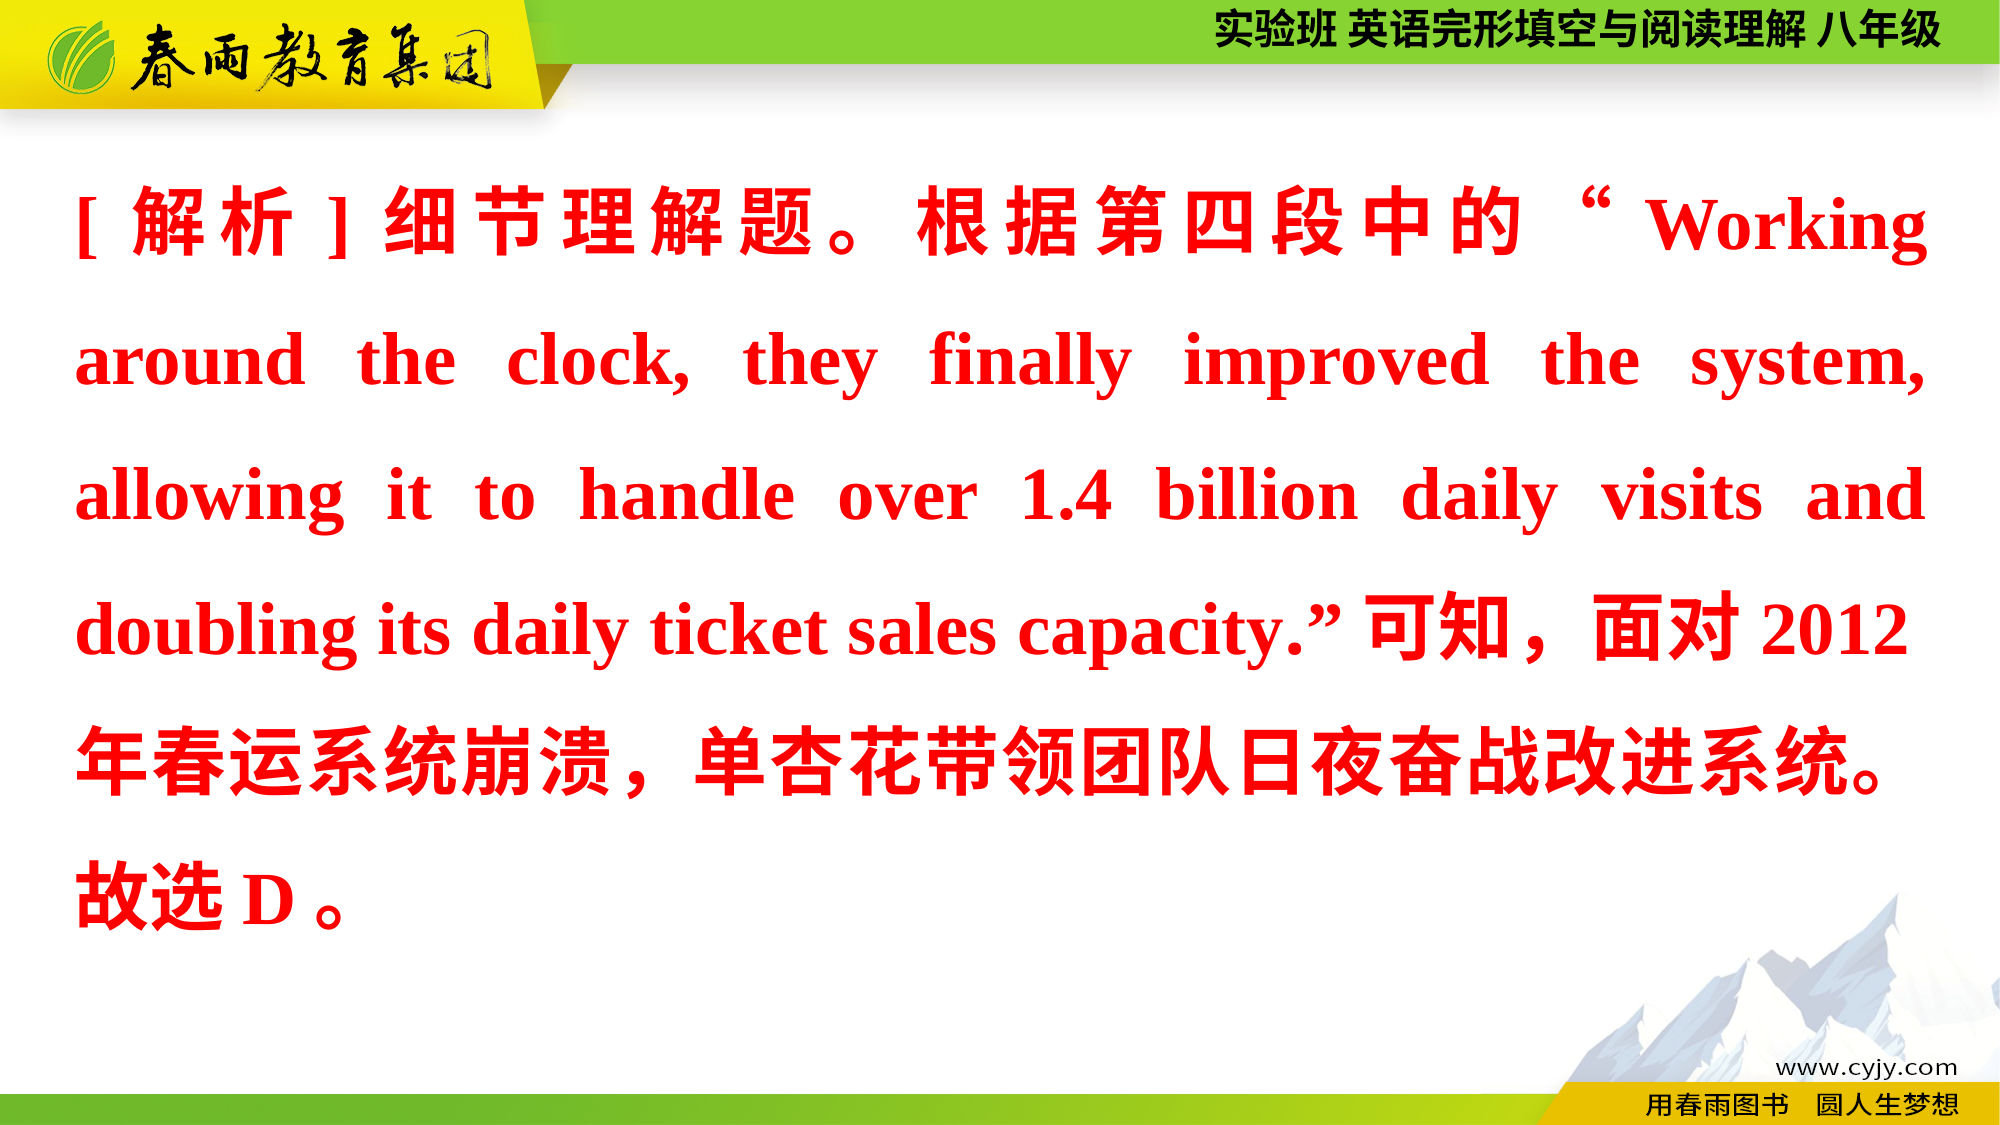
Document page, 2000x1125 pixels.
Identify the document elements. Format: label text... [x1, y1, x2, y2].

picture [0, 0, 2000, 1125]
list [解析]细节理解题。根据第四段中的“Working around the clock, they finally improved the system, allowing it to handle over 1.4 billion daily visits and doubling its daily ticket sales capacity.”可知，面对2012年春运系统崩溃，单杏花带领团队日夜奋战改进系统。故选D。 [59, 122, 1944, 820]
